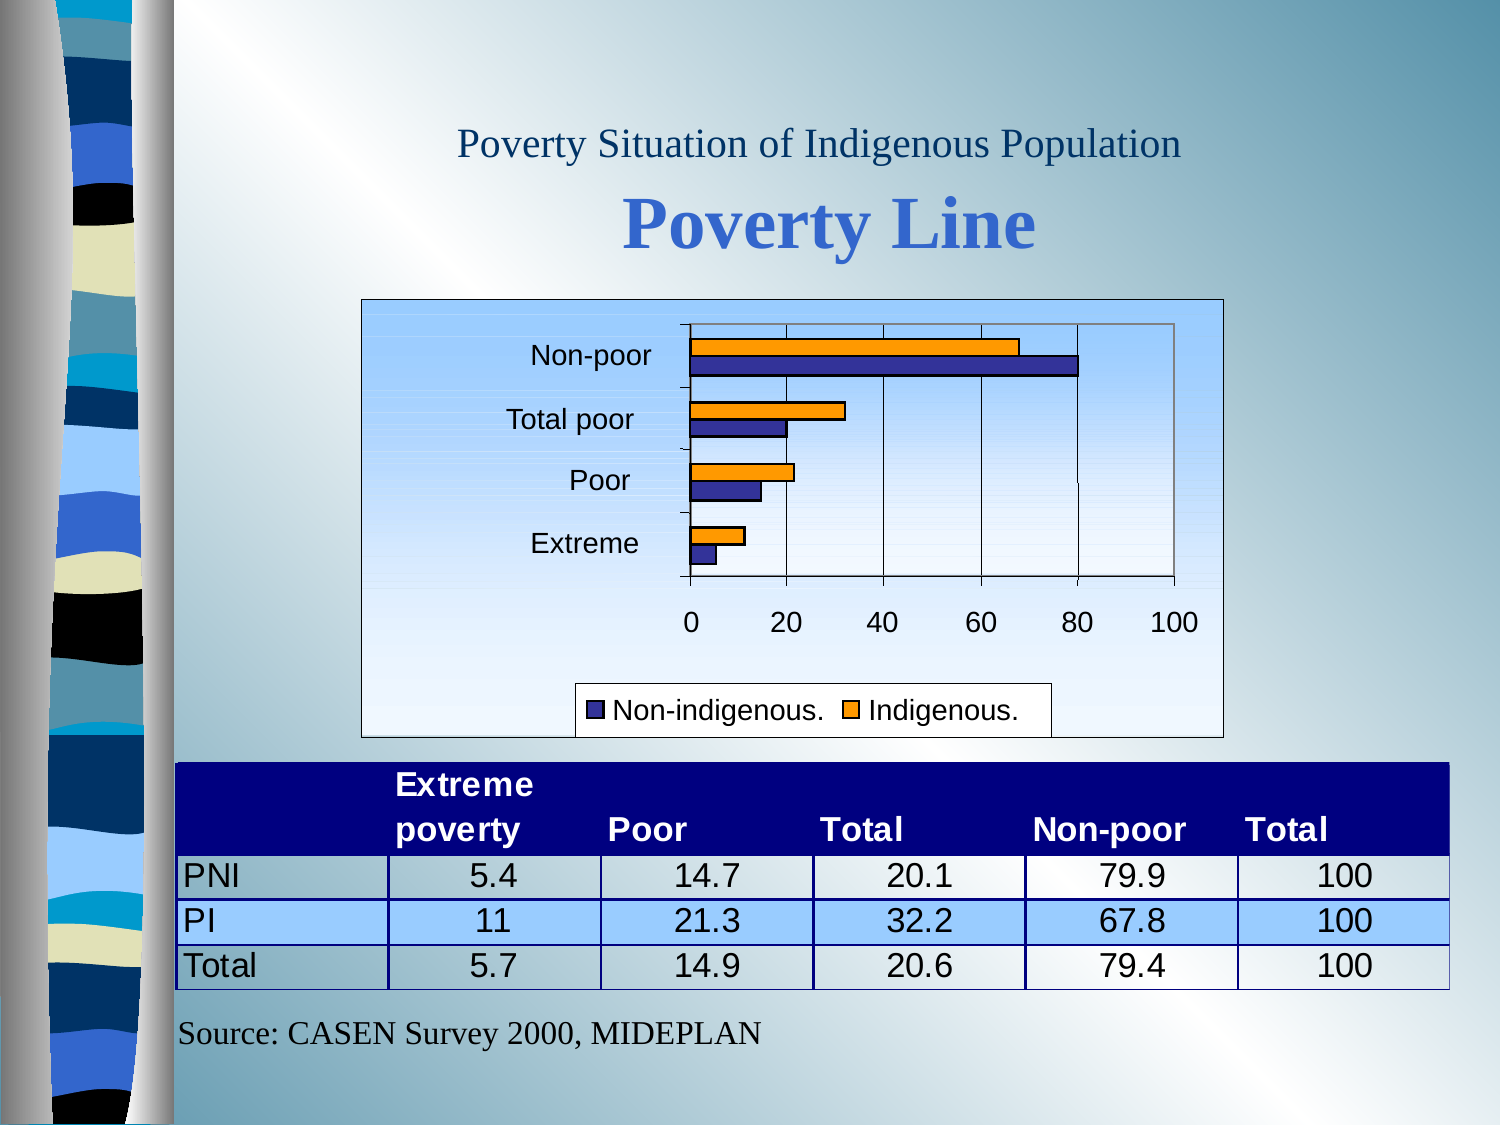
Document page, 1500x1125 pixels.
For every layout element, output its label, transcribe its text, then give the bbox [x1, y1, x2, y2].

title Poverty Situation of Indigenous Population Poverty Line [192, 74, 1468, 263]
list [174, 762, 1453, 992]
text_box Source: CASEN Survey 2000, MIDEPLAN [162, 1003, 778, 1059]
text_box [349, 287, 1238, 751]
